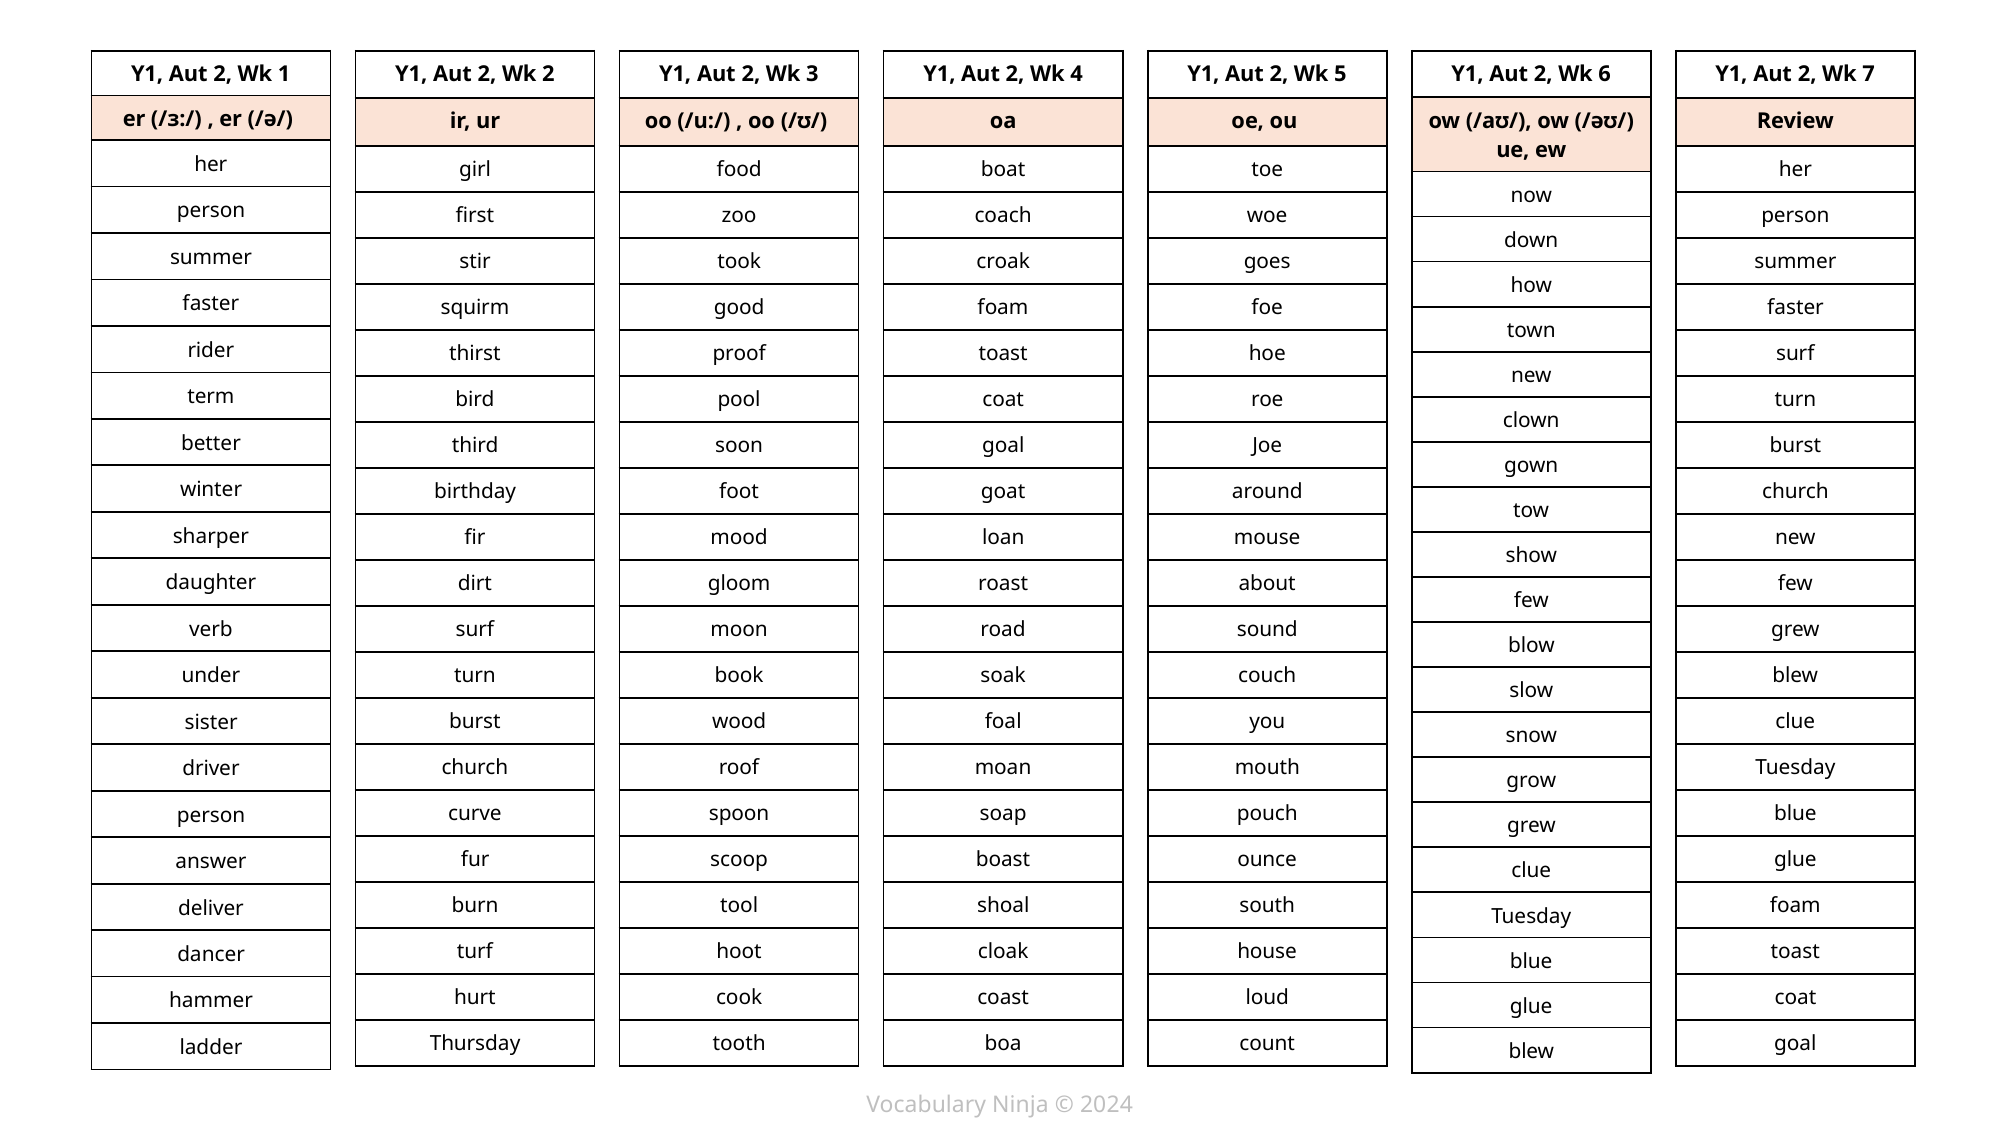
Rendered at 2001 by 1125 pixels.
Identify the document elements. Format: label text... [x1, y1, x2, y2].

table_cell hoot [620, 929, 858, 973]
table_cell sound [1149, 607, 1386, 651]
table_cell Tuesday [1413, 893, 1650, 937]
table_cell fur [356, 837, 594, 881]
table_cell took [620, 239, 858, 283]
table_cell toast [884, 331, 1122, 375]
table_cell foal [884, 699, 1122, 743]
table_cell mouth [1149, 745, 1386, 789]
table_cell moon [620, 607, 858, 651]
table_cell goat [884, 469, 1122, 513]
table_cell mouse [1149, 515, 1386, 559]
table_cell woe [1149, 193, 1386, 237]
table_cell roof [620, 745, 858, 789]
table_cell croak [884, 239, 1122, 283]
table_cell deliver [92, 885, 330, 929]
table_cell loud [1149, 975, 1386, 1019]
table_cell new [1413, 353, 1650, 396]
table_cell first [356, 193, 594, 237]
table_cell cook [620, 975, 858, 1019]
table_cell hammer [92, 977, 330, 1022]
table_cell under [92, 652, 330, 697]
table_cell snow [1413, 713, 1650, 756]
table_cell person [92, 792, 330, 836]
table_cell ladder [92, 1024, 330, 1069]
text_box Vocabulary Ninja © 2024 [851, 1082, 1149, 1125]
table_cell count [1149, 1021, 1386, 1065]
table_cell cloak [884, 929, 1122, 973]
table_cell scoop [620, 837, 858, 881]
table_cell rider [92, 327, 330, 372]
table_cell ounce [1149, 837, 1386, 881]
table_header Y1, Aut 2, Wk 6 [1413, 52, 1650, 96]
table_cell mood [620, 515, 858, 559]
table_cell gloom [620, 561, 858, 605]
table_cell road [884, 607, 1122, 651]
table_cell blew [1413, 1028, 1650, 1072]
table_cell ir, ur [356, 99, 594, 145]
table_cell burst [356, 699, 594, 743]
table_cell person [1677, 193, 1914, 237]
table_cell surf [356, 607, 594, 651]
table_cell goal [1677, 1021, 1914, 1065]
table_cell around [1149, 469, 1386, 513]
table_cell town [1413, 308, 1650, 351]
table_cell loan [884, 515, 1122, 559]
table_cell term [92, 373, 330, 418]
table_cell goal [884, 423, 1122, 467]
table_cell faster [92, 280, 330, 325]
table_cell foam [1677, 883, 1914, 927]
table_cell third [356, 423, 594, 467]
table_cell goes [1149, 239, 1386, 283]
table_cell book [620, 653, 858, 697]
table_cell burn [356, 883, 594, 927]
table_cell church [1677, 469, 1914, 513]
table_cell toast [1677, 929, 1914, 973]
table_cell couch [1149, 653, 1386, 697]
table_cell how [1413, 262, 1650, 306]
table_cell pool [620, 377, 858, 421]
table_cell turn [1677, 377, 1914, 421]
table_cell driver [92, 745, 330, 790]
table_cell about [1149, 561, 1386, 605]
table_cell blow [1413, 623, 1650, 666]
table_cell show [1413, 533, 1650, 576]
table_header Y1, Aut 2, Wk 3 [620, 52, 858, 97]
table_cell Thursday [356, 1021, 594, 1065]
table_cell south [1149, 883, 1386, 927]
table_cell grew [1413, 803, 1650, 846]
table_cell down [1413, 217, 1650, 261]
table_cell proof [620, 331, 858, 375]
table_cell new [1677, 515, 1914, 559]
table_cell few [1677, 561, 1914, 605]
table_cell turn [356, 653, 594, 697]
table_cell answer [92, 838, 330, 883]
table_header Y1, Aut 2, Wk 1 [92, 52, 330, 95]
table_header Y1, Aut 2, Wk 5 [1149, 52, 1386, 97]
table_cell Review [1677, 99, 1914, 145]
table_cell burst [1677, 423, 1914, 467]
table_cell tow [1413, 488, 1650, 531]
table_cell coat [1677, 975, 1914, 1019]
table_header Y1, Aut 2, Wk 7 [1677, 52, 1914, 97]
table_cell oe, ou [1149, 99, 1386, 145]
table_cell soap [884, 791, 1122, 835]
table_cell foot [620, 469, 858, 513]
table_cell house [1149, 929, 1386, 973]
table_cell blew [1677, 653, 1914, 697]
table_cell blue [1413, 938, 1650, 982]
table_cell foam [884, 285, 1122, 329]
table_cell hoe [1149, 331, 1386, 375]
table_cell now [1413, 172, 1650, 216]
table_cell food [620, 147, 858, 191]
table_cell toe [1149, 147, 1386, 191]
table_cell pouch [1149, 791, 1386, 835]
table_cell person [92, 187, 330, 232]
table_cell summer [1677, 239, 1914, 283]
table_cell boast [884, 837, 1122, 881]
table_cell winter [92, 466, 330, 511]
table_cell Joe [1149, 423, 1386, 467]
table_cell better [92, 420, 330, 464]
table_cell grew [1677, 607, 1914, 651]
table_cell her [92, 141, 330, 186]
table_cell turf [356, 929, 594, 973]
table_cell verb [92, 606, 330, 650]
table_cell daughter [92, 559, 330, 604]
table_cell coast [884, 975, 1122, 1019]
table_cell oo (/u:/) , oo (/ʊ/) [620, 99, 858, 145]
table_cell faster [1677, 285, 1914, 329]
table_cell bird [356, 377, 594, 421]
table_cell soon [620, 423, 858, 467]
table_cell coach [884, 193, 1122, 237]
table_cell dirt [356, 561, 594, 605]
table_cell Tuesday [1677, 745, 1914, 789]
table_cell wood [620, 699, 858, 743]
table_cell thirst [356, 331, 594, 375]
table_cell slow [1413, 668, 1650, 711]
table_cell moan [884, 745, 1122, 789]
table_cell sharper [92, 513, 330, 557]
table_cell oa [884, 99, 1122, 145]
table_cell clue [1677, 699, 1914, 743]
table_cell tool [620, 883, 858, 927]
table_cell boa [884, 1021, 1122, 1065]
table_cell sister [92, 699, 330, 743]
table_cell spoon [620, 791, 858, 835]
table_cell tooth [620, 1021, 858, 1065]
table_cell good [620, 285, 858, 329]
table_cell zoo [620, 193, 858, 237]
table_cell church [356, 745, 594, 789]
table_cell coat [884, 377, 1122, 421]
table_cell grow [1413, 758, 1650, 801]
table_cell glue [1413, 983, 1650, 1027]
table_cell hurt [356, 975, 594, 1019]
table_cell clown [1413, 398, 1650, 441]
table_cell roast [884, 561, 1122, 605]
table_cell stir [356, 239, 594, 283]
table_cell foe [1149, 285, 1386, 329]
table_cell shoal [884, 883, 1122, 927]
table_cell boat [884, 147, 1122, 191]
table_cell girl [356, 147, 594, 191]
table_cell gown [1413, 443, 1650, 486]
table_cell curve [356, 791, 594, 835]
table_cell summer [92, 234, 330, 279]
table_cell surf [1677, 331, 1914, 375]
table_cell er (/ɜ:/) , er (/ə/) [92, 96, 330, 139]
table_header Y1, Aut 2, Wk 2 [356, 52, 594, 97]
table_cell glue [1677, 837, 1914, 881]
table_cell you [1149, 699, 1386, 743]
table_cell dancer [92, 931, 330, 976]
table_cell fir [356, 515, 594, 559]
table_cell few [1413, 578, 1650, 621]
table_cell blue [1677, 791, 1914, 835]
table_header Y1, Aut 2, Wk 4 [884, 52, 1122, 97]
table_cell clue [1413, 848, 1650, 891]
table_cell roe [1149, 377, 1386, 421]
table_cell birthday [356, 469, 594, 513]
table_cell her [1677, 147, 1914, 191]
table_cell ow (/aʊ/), ow (/əʊ/) ue, ew [1413, 98, 1650, 171]
table_cell soak [884, 653, 1122, 697]
table_cell squirm [356, 285, 594, 329]
